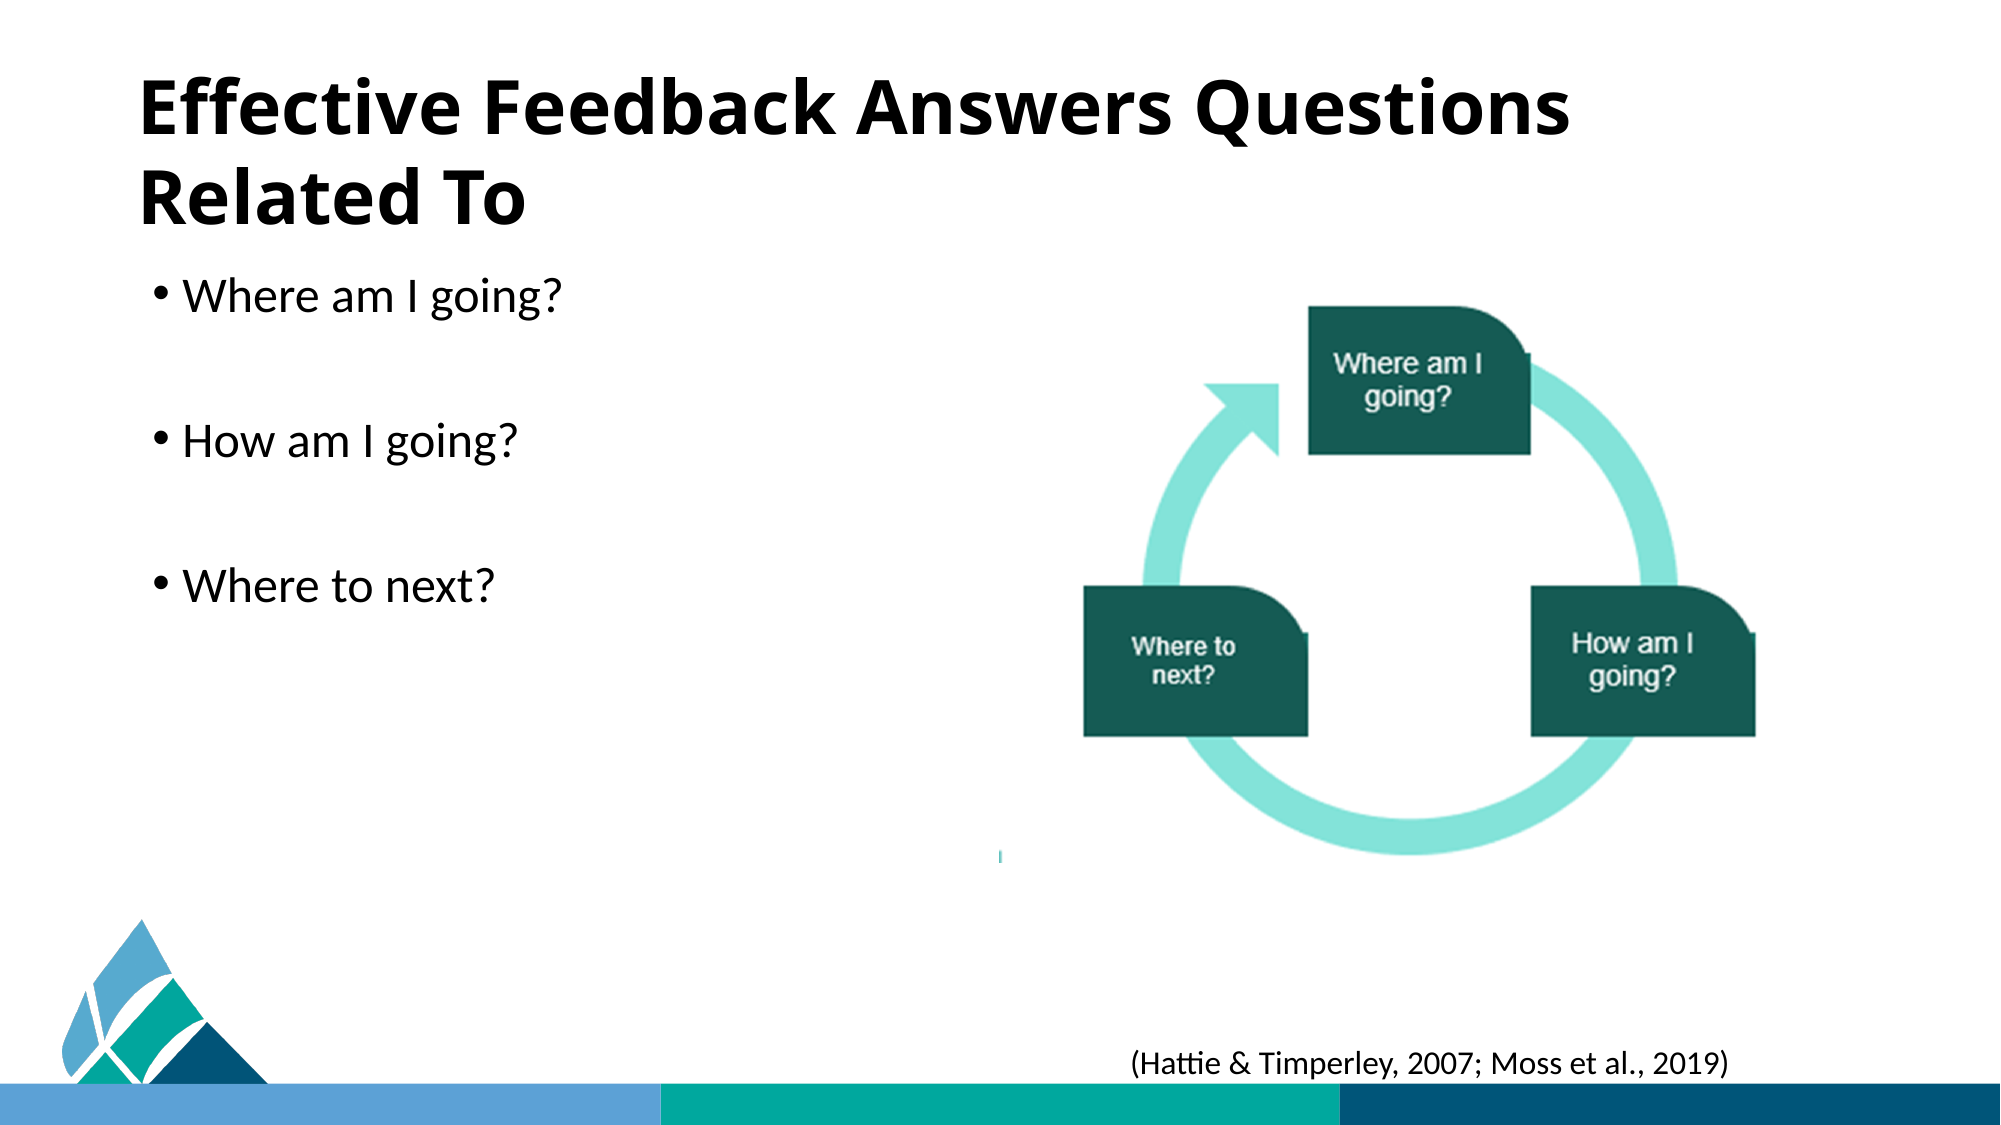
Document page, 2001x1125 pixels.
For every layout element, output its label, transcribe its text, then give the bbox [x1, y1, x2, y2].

picture [62, 919, 268, 1084]
picture [999, 269, 1789, 863]
list Where am I going? How am I going? Where to next? [137, 262, 1863, 931]
text_box (Hattie & Timperley, 2007; Moss et al., 2019) [1115, 1033, 2000, 1089]
title Effective Feedback Answers Questions Related To [137, 59, 1863, 240]
